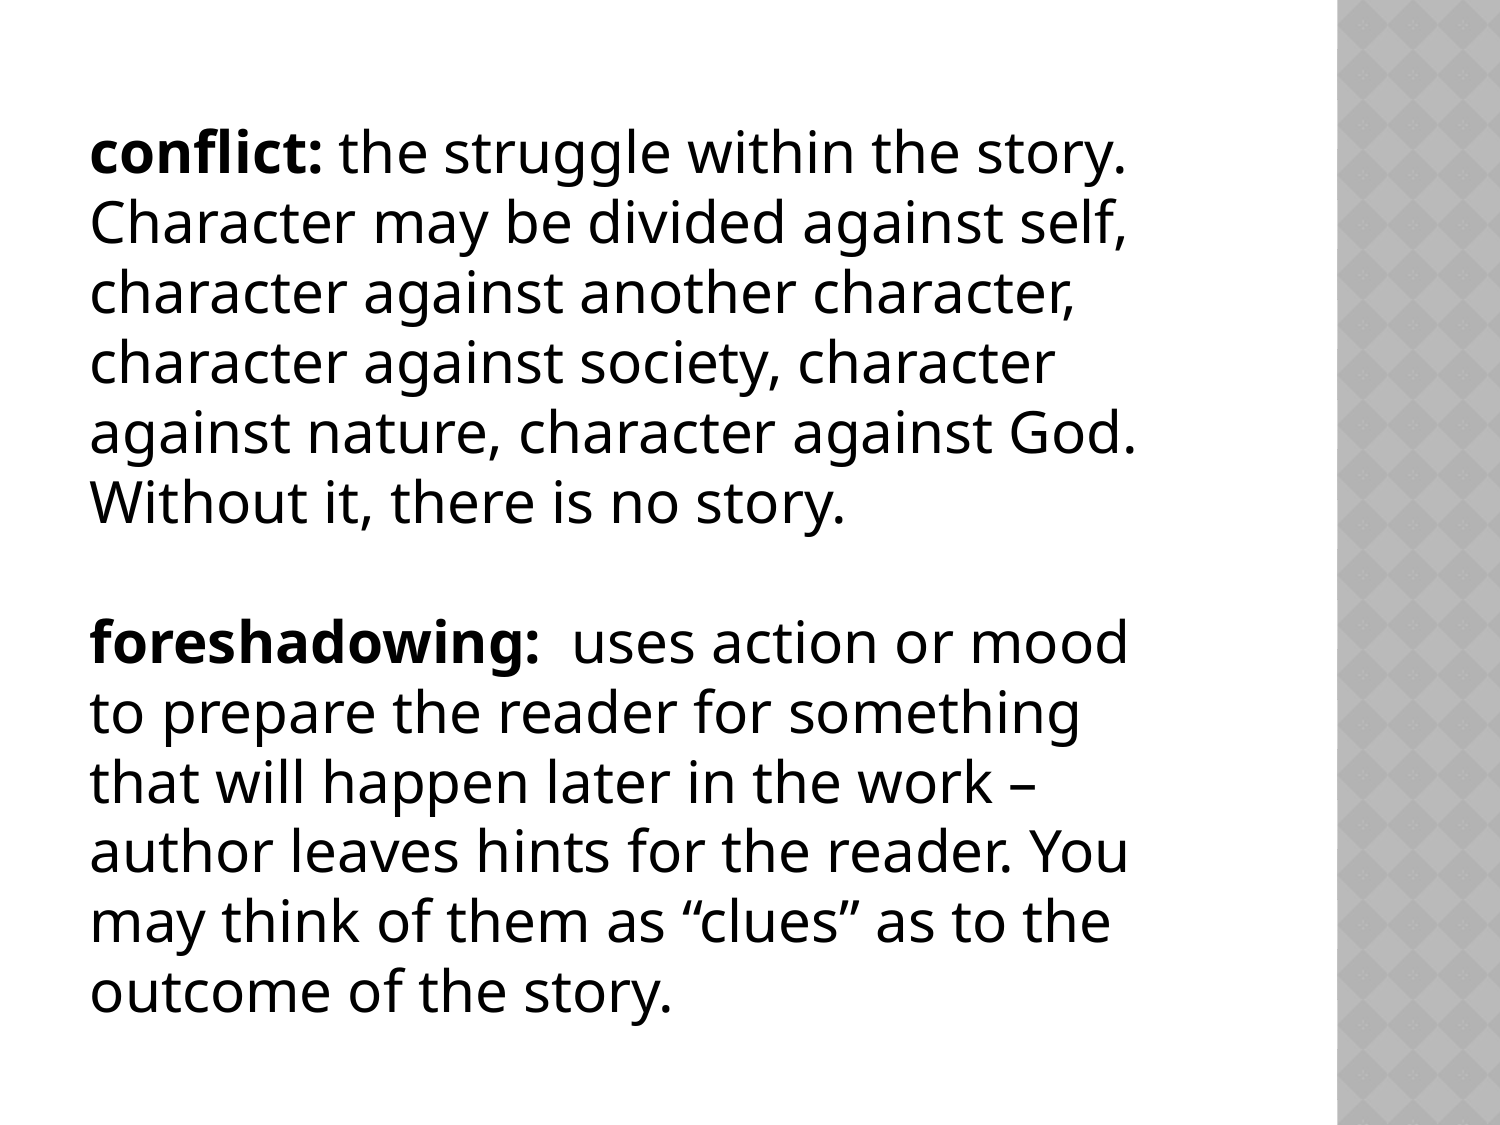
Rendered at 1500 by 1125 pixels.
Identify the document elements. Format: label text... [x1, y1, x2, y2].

text_box conflict: the struggle within the story. Character may be divided against self, character against another character, character against society, character against nature, character against God. Without it, there is no story. foreshadowing: uses action or mood to prepare the reader for something that will happen later in the work – author leaves hints for the reader. You may think of them as “clues” as to the outcome of the story. [74, 62, 1213, 1032]
